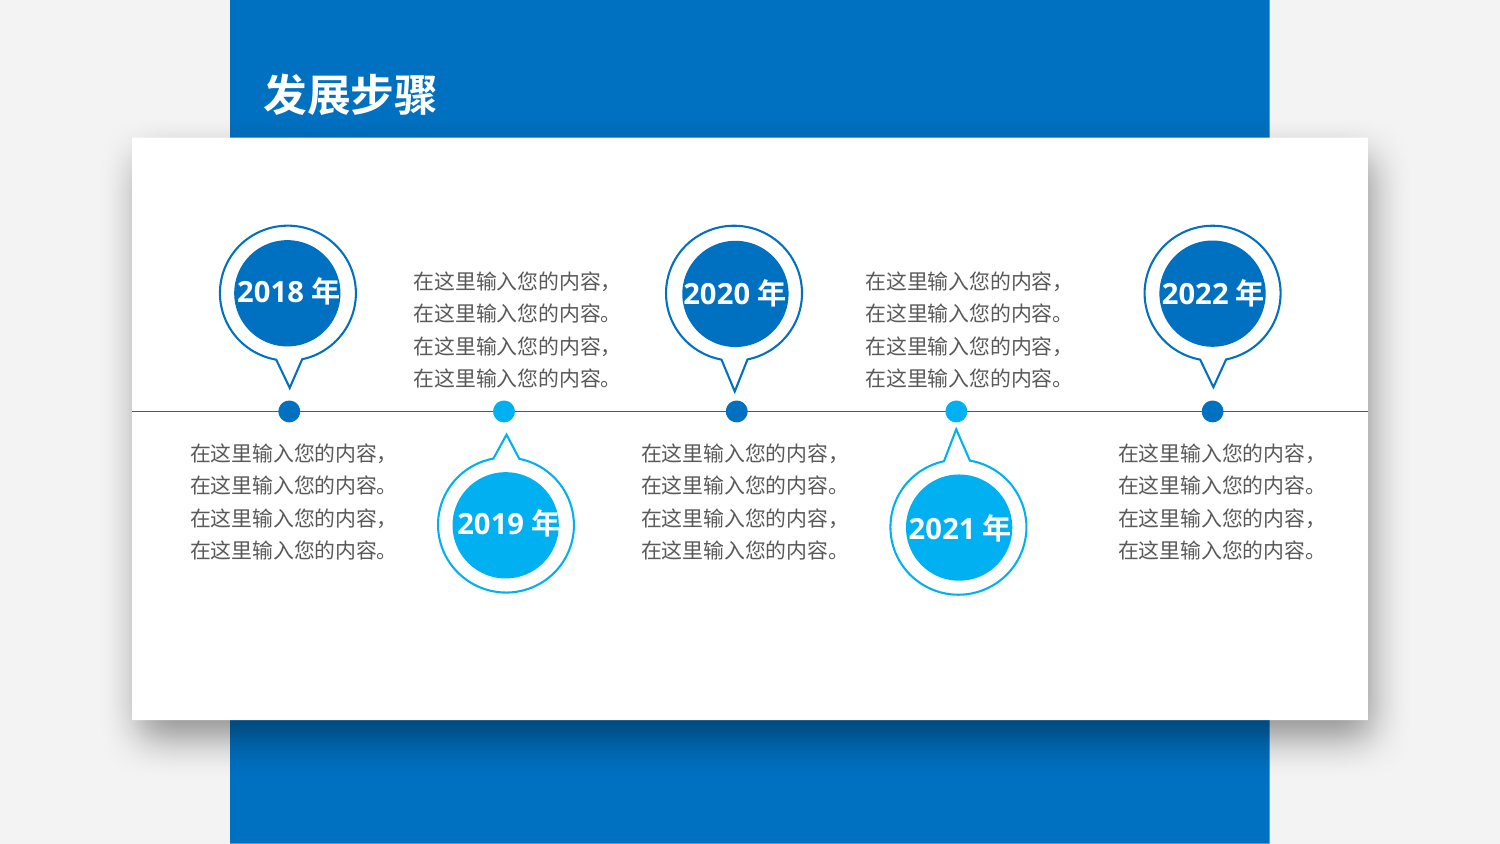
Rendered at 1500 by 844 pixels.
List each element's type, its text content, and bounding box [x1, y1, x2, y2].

text_box [492, 412, 516, 424]
text_box [1200, 399, 1225, 411]
text_box [944, 399, 969, 411]
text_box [437, 457, 576, 593]
text_box [277, 399, 302, 411]
text_box 在这里输入您的内容，在这里输入您的内容。在这里输入您的内容，在这里输入您的内容。 [178, 427, 397, 569]
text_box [665, 225, 803, 361]
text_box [1144, 225, 1281, 361]
text_box [724, 399, 749, 411]
text_box 在这里输入您的内容，在这里输入您的内容。在这里输入您的内容，在这里输入您的内容。 [854, 255, 1066, 397]
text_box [890, 459, 1027, 595]
text_box 在这里输入您的内容，在这里输入您的内容。在这里输入您的内容，在这里输入您的内容。 [402, 255, 614, 397]
text_box [131, 137, 1369, 721]
text_box [277, 412, 302, 424]
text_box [219, 225, 356, 361]
text_box [944, 412, 969, 424]
text_box 发展步骤 [263, 61, 1035, 126]
text_box 在这里输入您的内容，在这里输入您的内容。在这里输入您的内容，在这里输入您的内容。 [1107, 427, 1318, 569]
text_box 在这里输入您的内容，在这里输入您的内容。在这里输入您的内容，在这里输入您的内容。 [630, 427, 841, 569]
text_box [1200, 412, 1225, 424]
text_box [492, 399, 516, 411]
text_box [724, 412, 749, 424]
